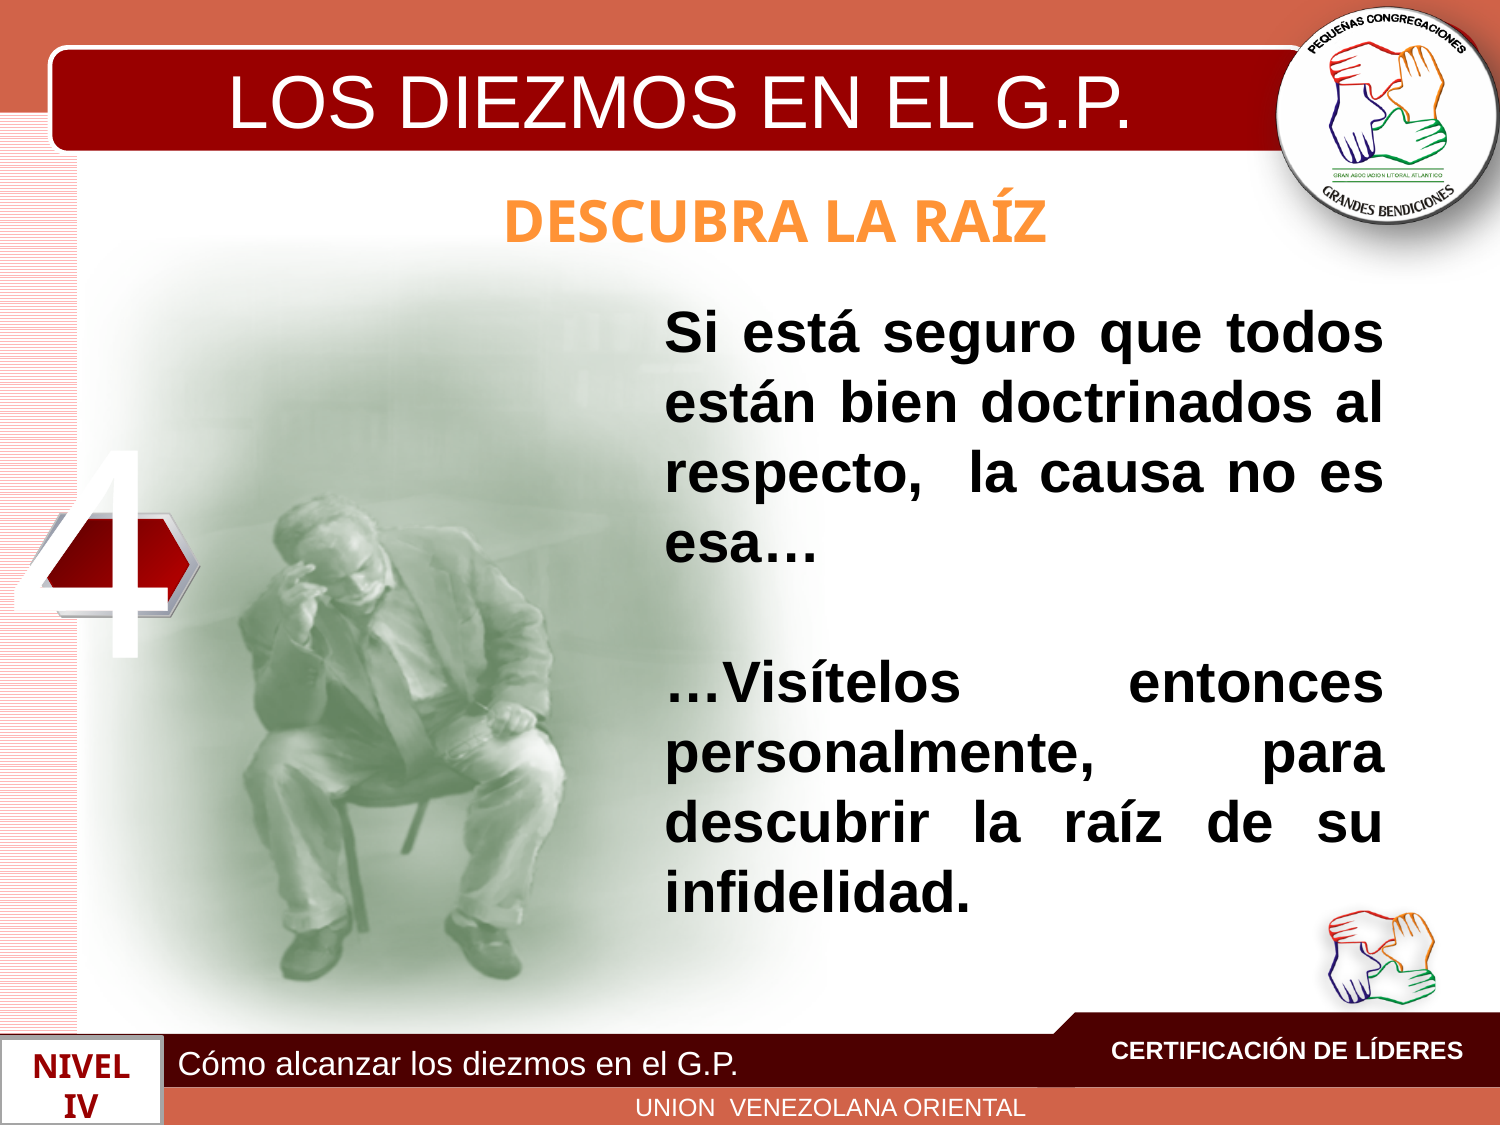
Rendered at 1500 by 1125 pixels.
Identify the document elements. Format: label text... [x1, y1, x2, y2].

footer UNION VENEZOLANA ORIENTAL [162, 1095, 1500, 1125]
text_box NIVEL IV [0, 1096, 162, 1125]
picture [1274, 6, 1500, 226]
title LOS DIEZMOS EN EL G.P. [74, 52, 1258, 145]
text_box Si está seguro que todos están bien doctrinados al respecto, la causa no es esa… …Visítelos entonces personalmente, para descubrir la raíz de su infidelidad. [841, 286, 1400, 1002]
picture [74, 228, 838, 1012]
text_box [0, 362, 201, 727]
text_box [0, 1012, 1500, 1088]
picture [1324, 910, 1436, 1006]
list DESCUBRA LA RAÍZ [199, 176, 1351, 276]
